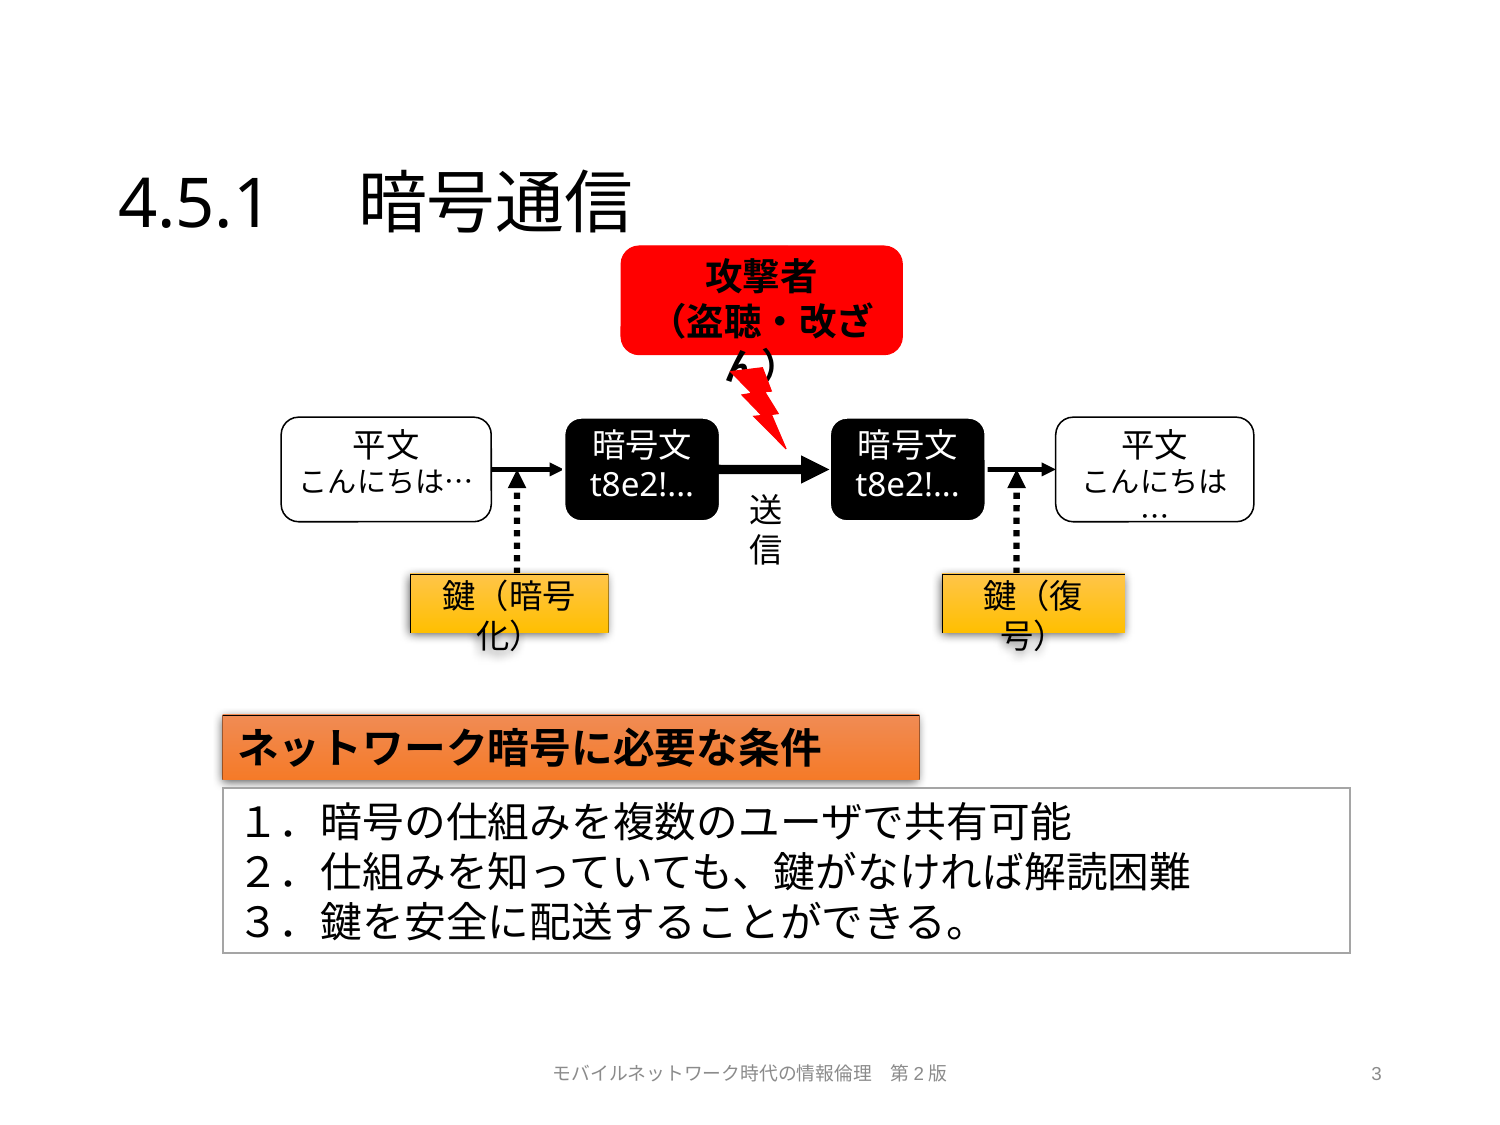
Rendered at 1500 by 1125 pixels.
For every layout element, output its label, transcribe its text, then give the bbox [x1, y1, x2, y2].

slide_number 3 [1059, 1042, 1397, 1103]
text_box ネットワーク暗号に必要な条件 [222, 714, 920, 780]
text_box 平文 こんにちは… [281, 417, 492, 522]
text_box [1010, 469, 1023, 482]
text_box [518, 463, 562, 476]
text_box [510, 469, 524, 482]
text_box [690, 463, 830, 476]
text_box 送信 [734, 481, 830, 555]
text_box 平文 こんにちは… [1055, 417, 1254, 522]
text_box [1017, 463, 1055, 476]
text_box 攻撃者 （盗聴・改ざん） [620, 245, 903, 356]
text_box １．暗号の仕組みを複数のユーザで共有可能 ２．仕組みを知っていても、鍵がなければ解読困難 ３．鍵を安全に配送することができる。 [222, 787, 1351, 954]
title 4.5.1 暗号通信 [103, 59, 1397, 278]
text_box 暗号文 t8e2!... [562, 415, 723, 524]
text_box 鍵（暗号化） [410, 573, 609, 633]
text_box [729, 367, 787, 450]
footer モバイルネットワーク時代の情報倫理 第2版 [496, 1042, 1004, 1103]
text_box 暗号文 t8e2!... [827, 415, 988, 524]
text_box 鍵（復号） [941, 573, 1125, 633]
